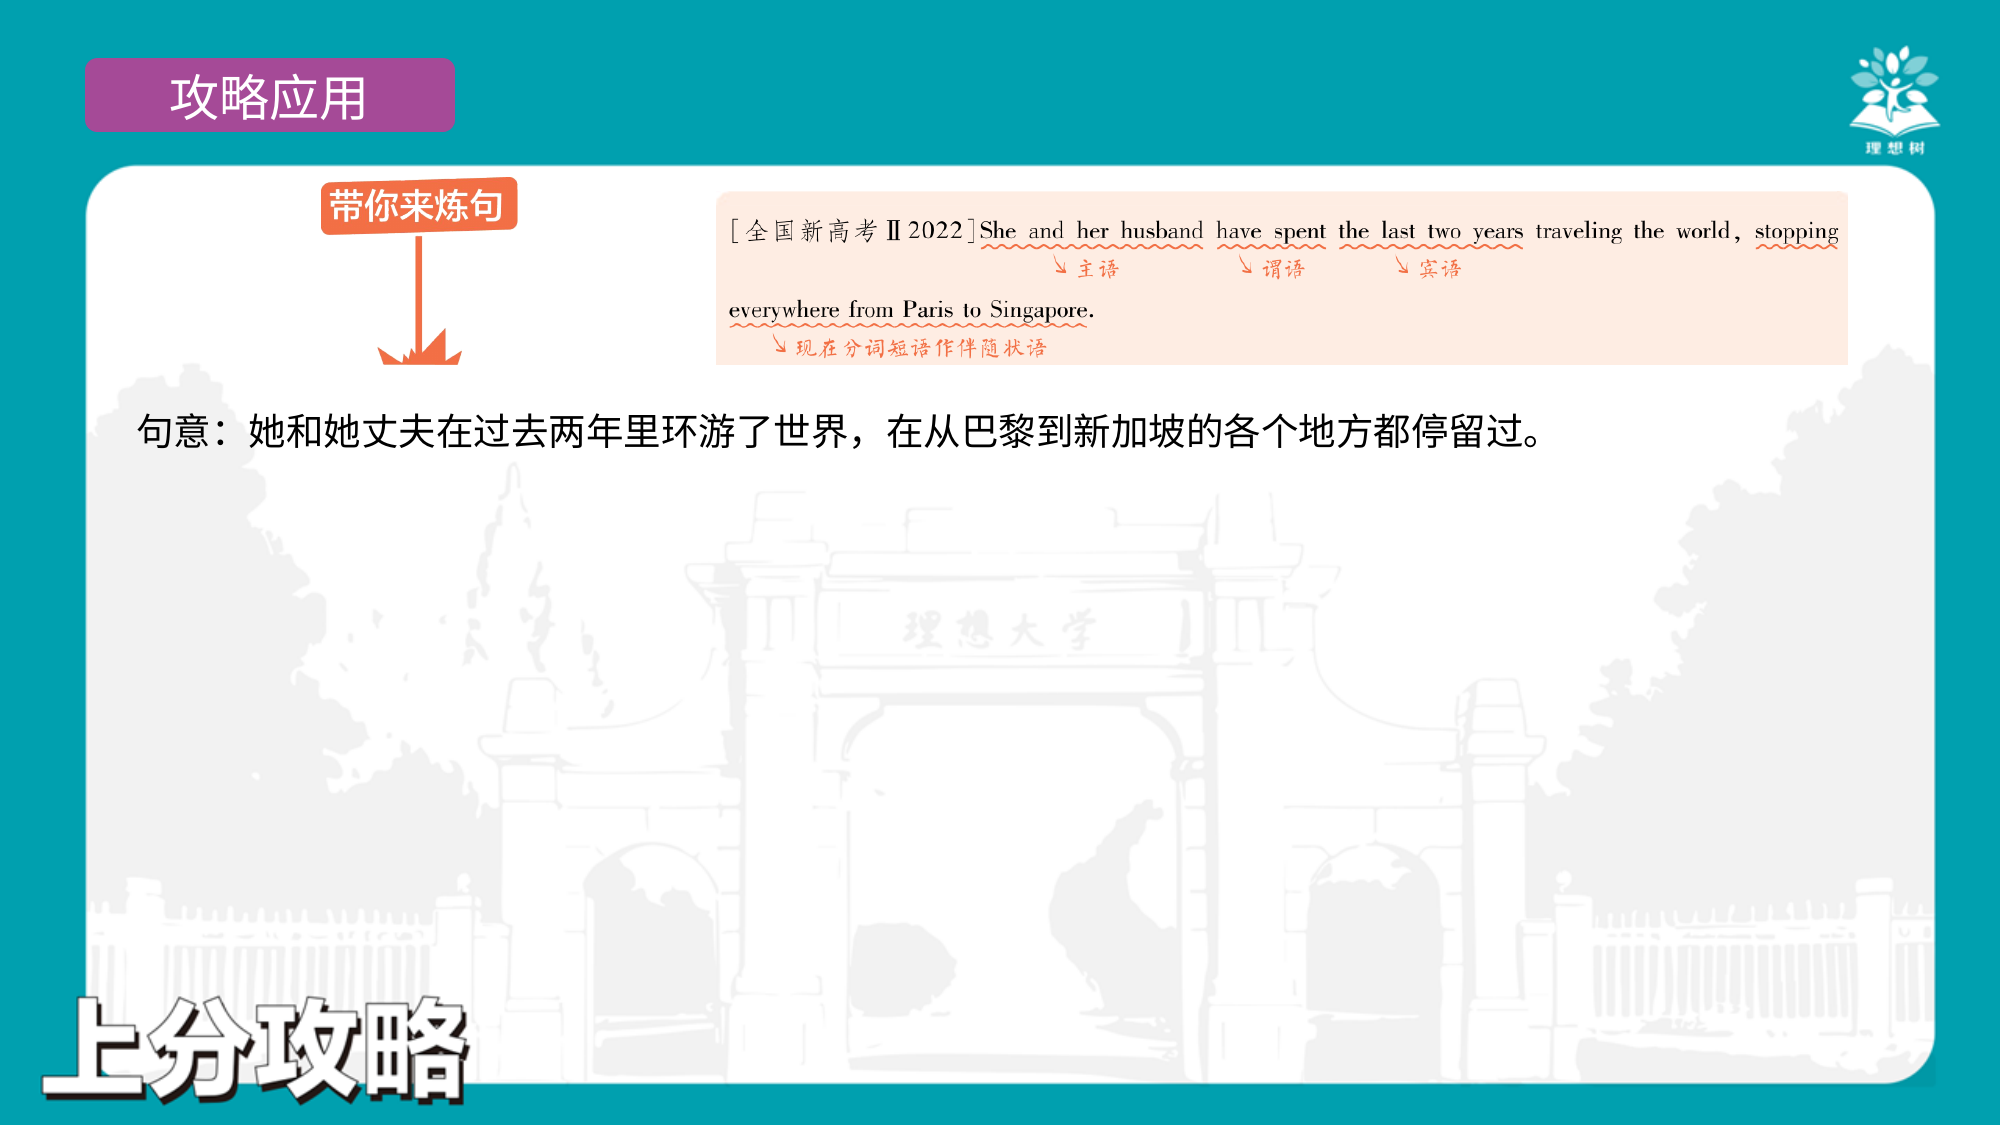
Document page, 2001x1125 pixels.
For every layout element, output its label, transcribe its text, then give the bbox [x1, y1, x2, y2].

text_box 句意：她和她丈夫在过去两年里环游了世界，在从巴黎到新加坡的各个地方都停留过。 [136, 386, 1865, 446]
picture [0, 0, 2000, 1125]
